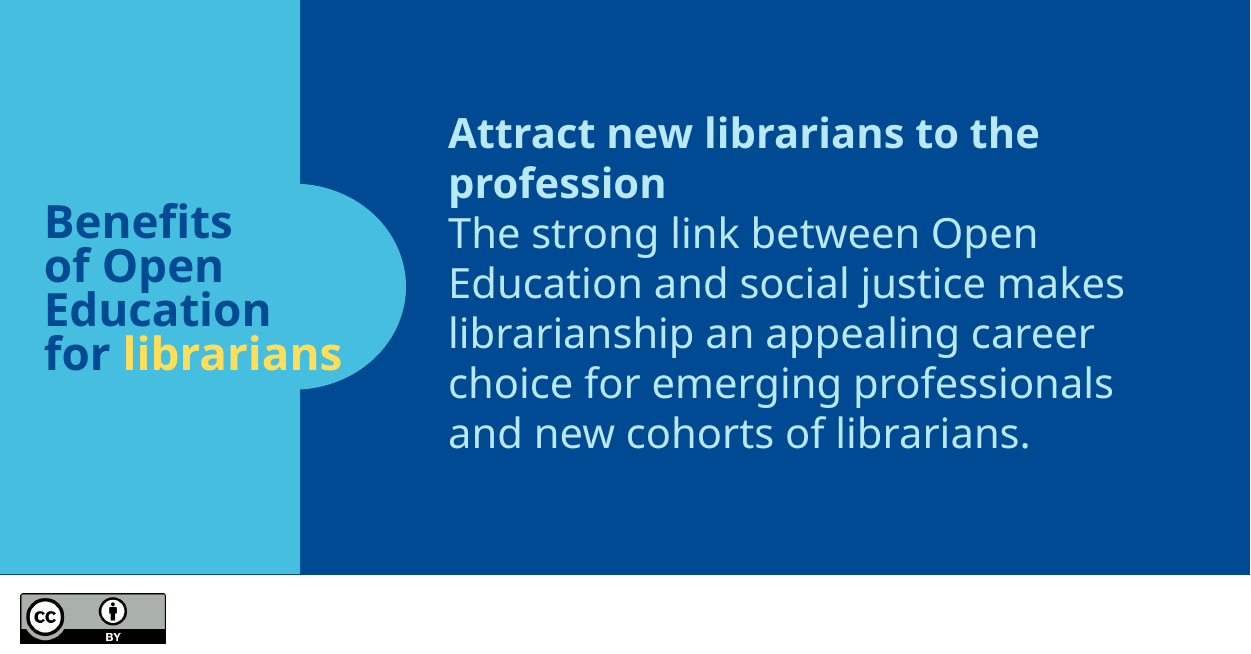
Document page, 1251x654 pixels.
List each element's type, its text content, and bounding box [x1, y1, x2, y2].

text_box Attract new librarians to the profession The strong link between Open Education and social justice makes librarianship an appealing career choice for emerging professionals and new cohorts of librarians. [435, 95, 1198, 470]
text_box [252, 183, 336, 191]
text_box [0, 582, 1250, 654]
text_box Benefits of Open Education for librarians [31, 191, 373, 392]
picture [20, 592, 166, 645]
text_box [373, 213, 407, 360]
text_box [0, 0, 301, 574]
